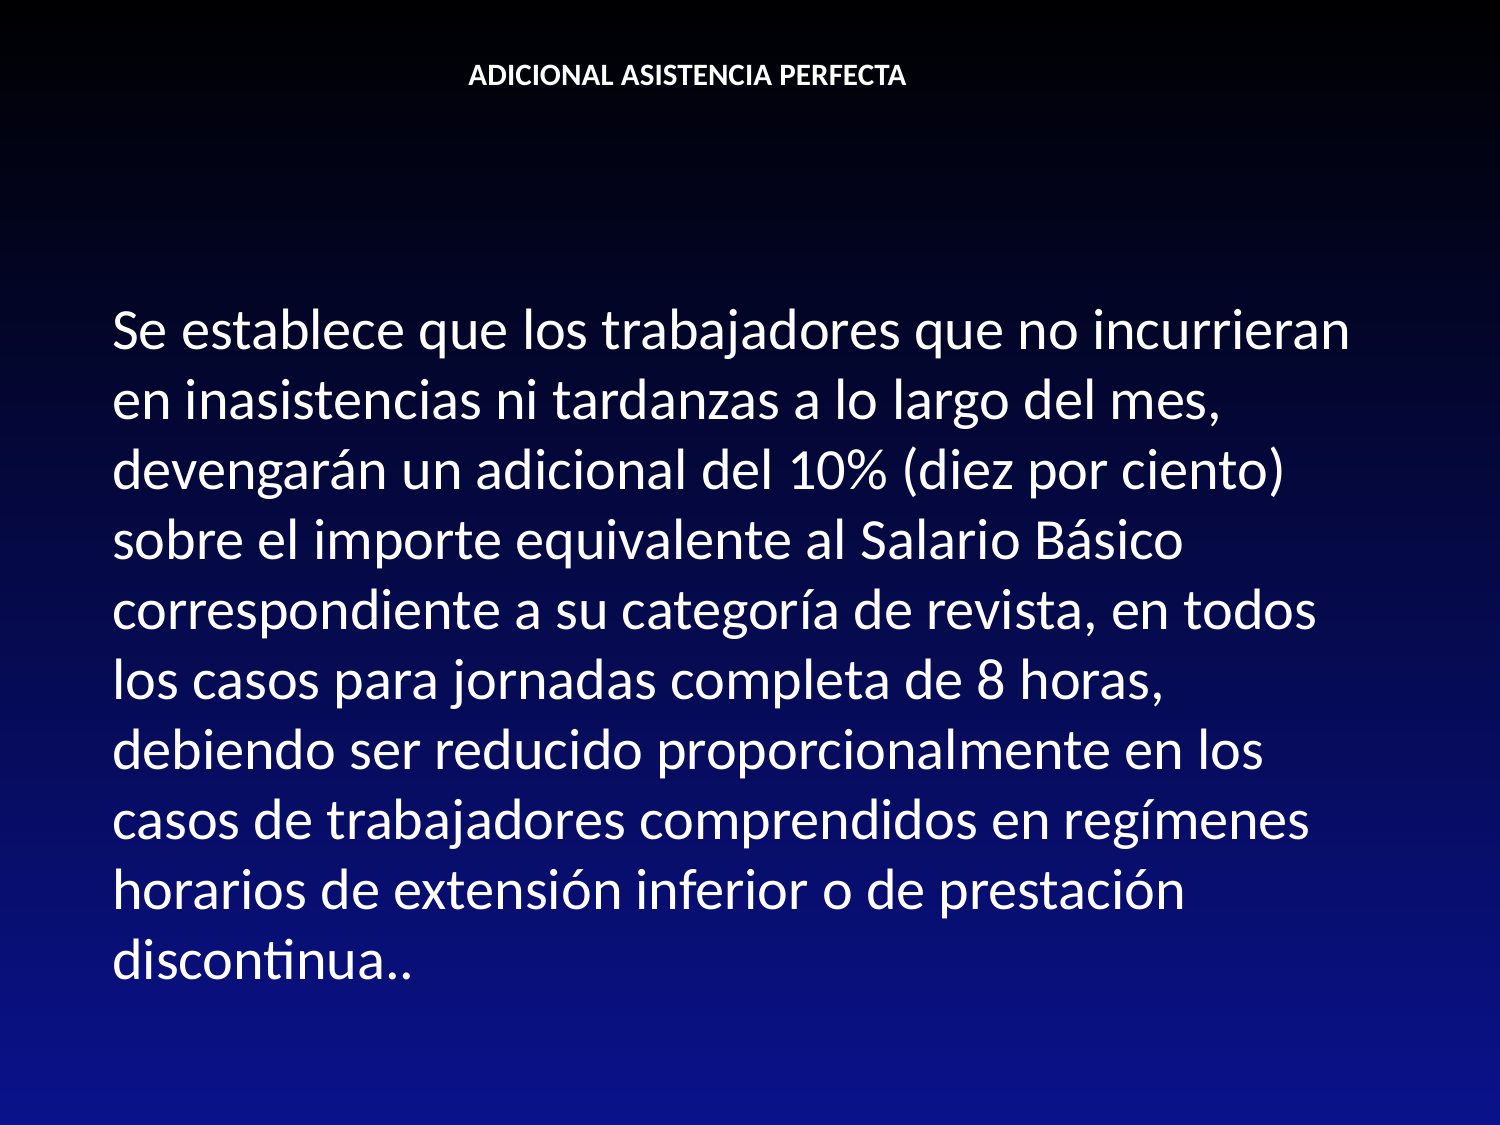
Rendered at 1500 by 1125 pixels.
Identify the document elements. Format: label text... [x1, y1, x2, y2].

title ADICIONAL ASISTENCIA PERFECTA [0, 54, 1376, 209]
list Se establece que los trabajadores que no incurrieran en inasistencias ni tardanzas a lo largo del mes, devengarán un adicional del 10% (diez por ciento) sobre el importe equivalente al Salario Básico correspondiente a su categoría de revista, en todos los casos para jornadas completa de 8 horas, debiendo ser reducido proporcionalmente en los casos de trabajadores comprendidos en regímenes horarios de extensión inferior o de prestación discontinua.. [111, 290, 1376, 1093]
